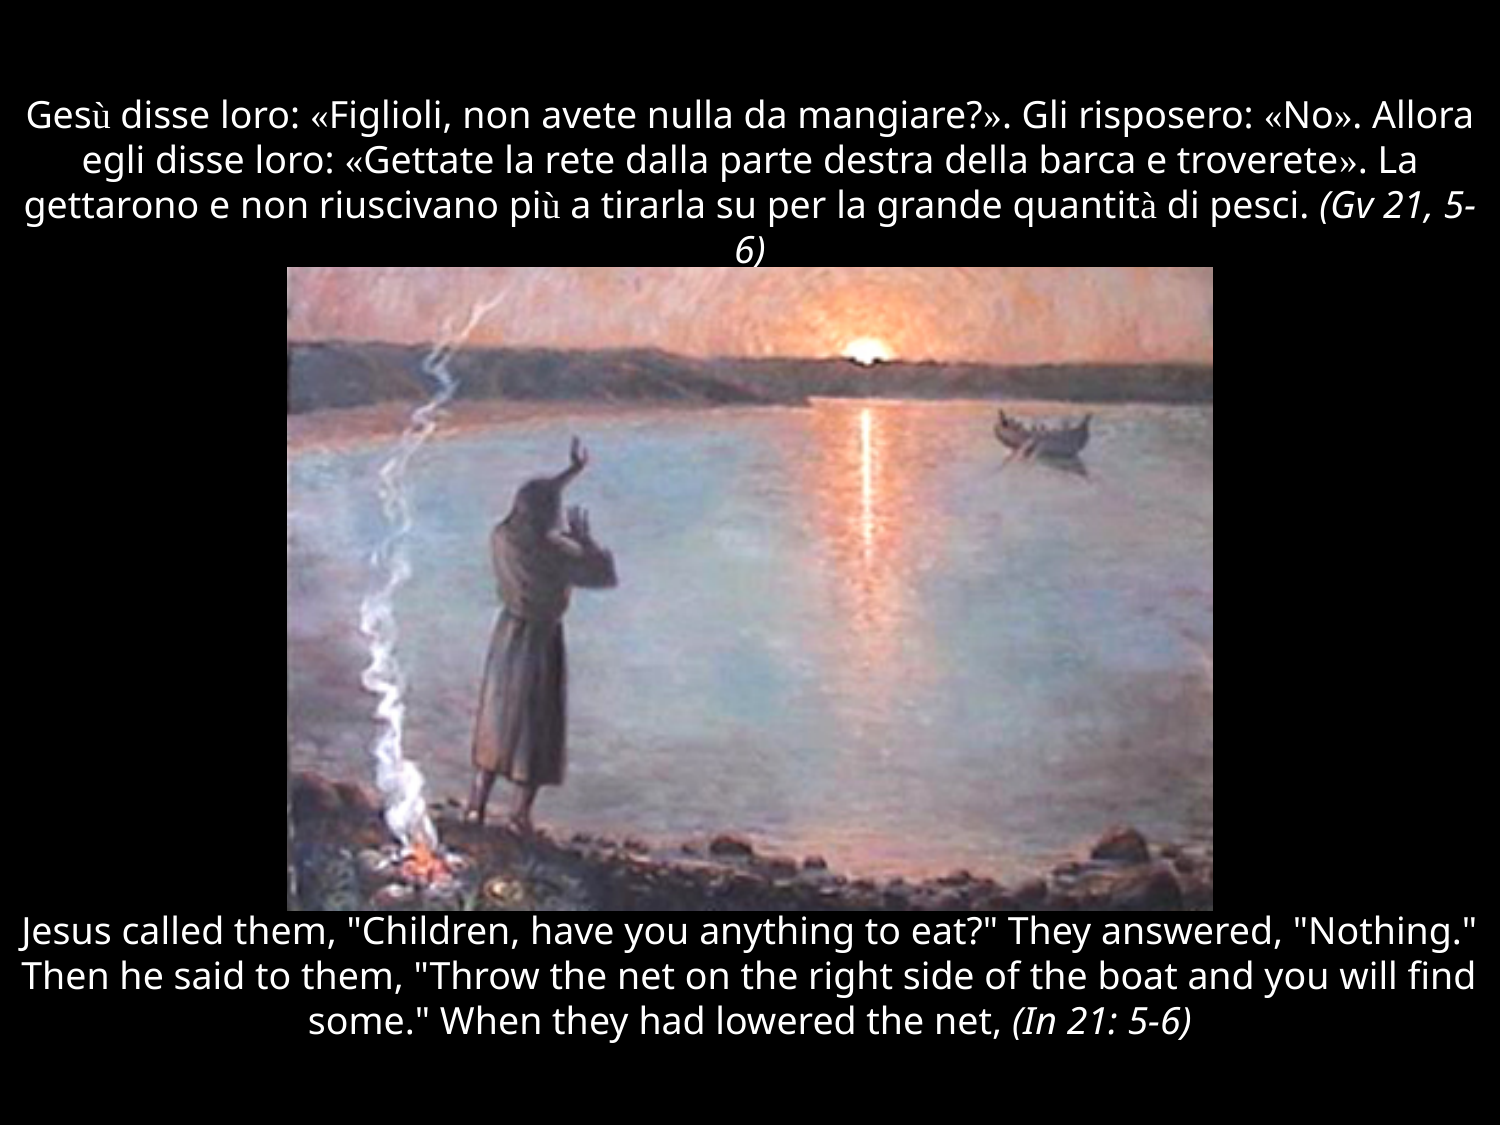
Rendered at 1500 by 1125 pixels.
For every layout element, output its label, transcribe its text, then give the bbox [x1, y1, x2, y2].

picture [287, 267, 1213, 911]
title Gesù disse loro: «Figlioli, non avete nulla da mangiare?». Gli risposero: «No». Allora egli disse loro: «Gettate la rete dalla parte destra della barca e troverete». La gettarono e non riuscivano più a tirarla su per la grande quantità di pesci. (Gv 21, 5-6) [0, 87, 1500, 275]
text_box Jesus called them, "Children, have you anything to eat?" They answered, "Nothing." Then he said to them, "Throw the net on the right side of the boat and you will find some." When they had lowered the net, (In 21: 5-6) [0, 899, 1500, 1050]
